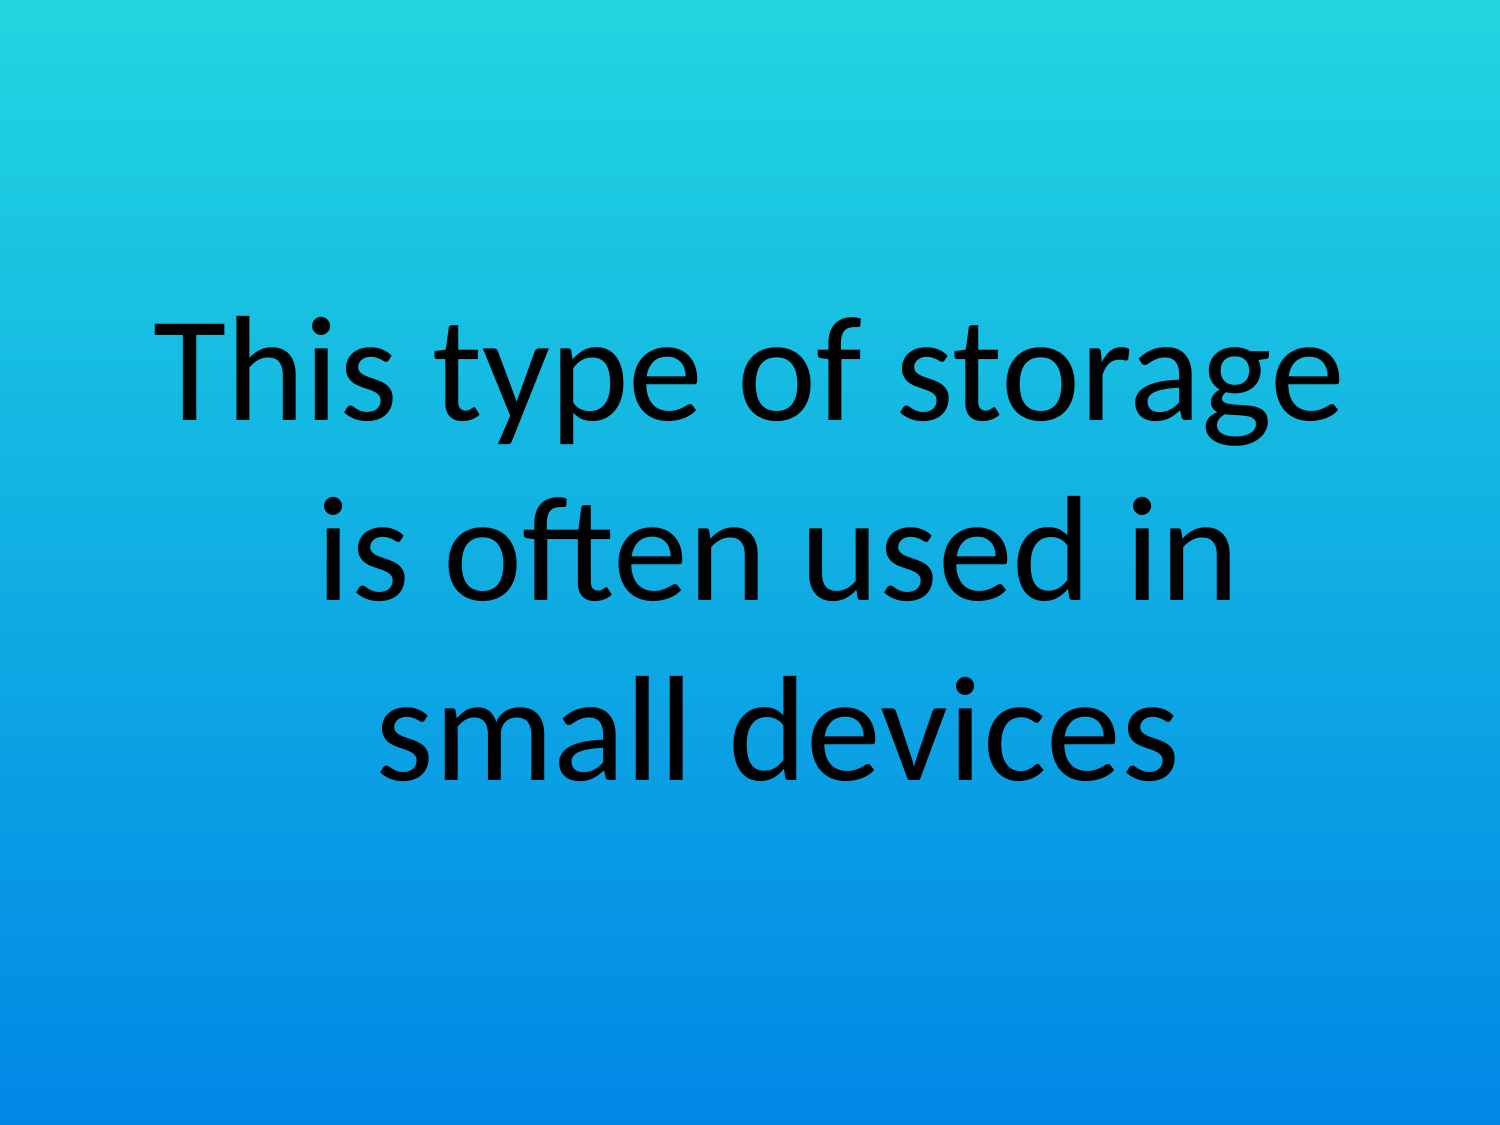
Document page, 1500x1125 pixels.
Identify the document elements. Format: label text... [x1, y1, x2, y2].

list This type of storage is often used in small devices [75, 262, 1425, 1005]
